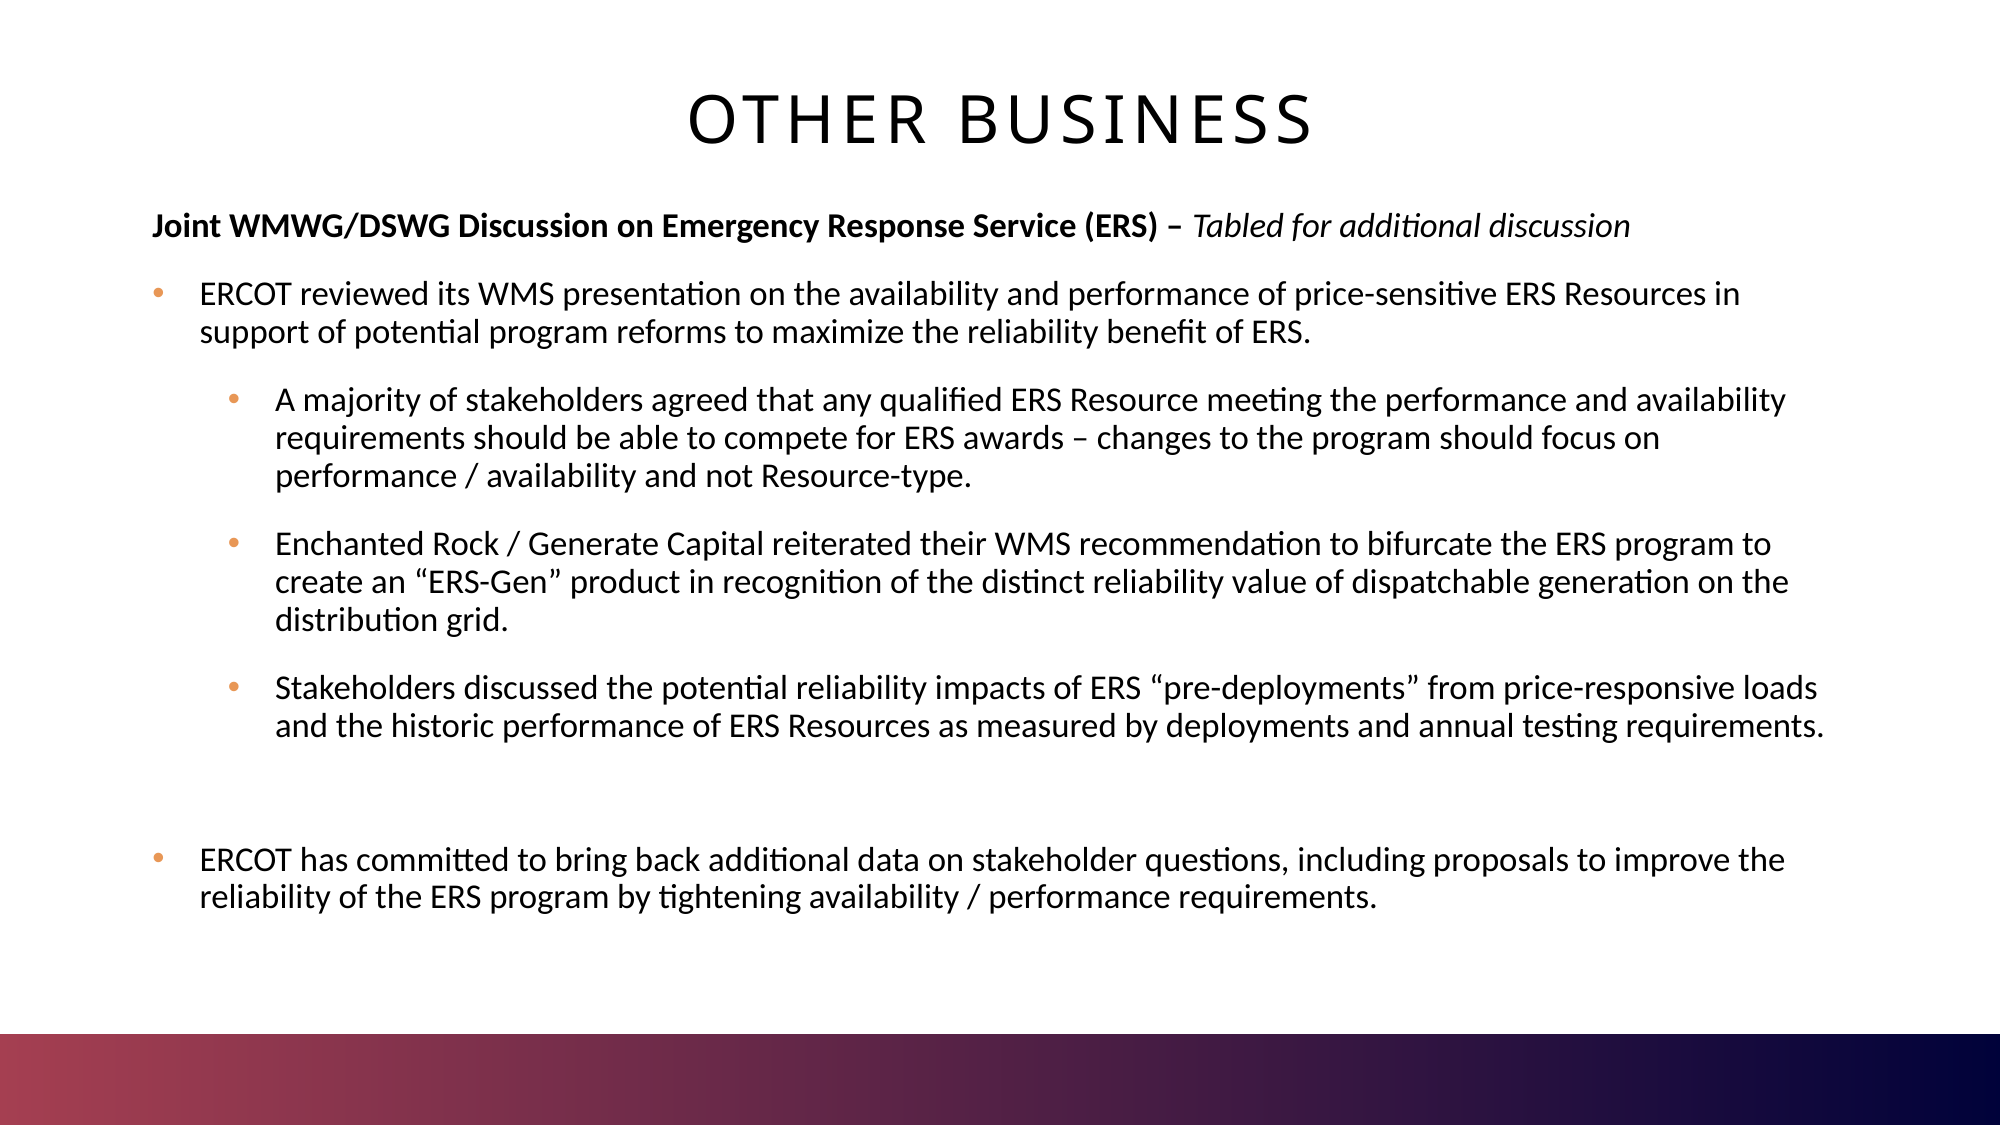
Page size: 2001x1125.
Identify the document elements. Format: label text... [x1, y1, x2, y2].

text_box Other Business [137, 13, 1863, 231]
text_box [0, 1033, 2000, 1125]
list Joint WMWG/DSWG Discussion on Emergency Response Service (ERS) – Tabled for additional discussion ERCOT reviewed its WMS presentation on the availability and performance of price-sensitive ERS Resources in support of potential program reforms to maximize the reliability benefit of ERS. A majority of stakeholders agreed that any qualified ERS Resource meeting the performance and availability requirements should be able to compete for ERS awards – changes to the program should focus on performance / availability and not Resource-type. Enchanted Rock / Generate Capital reiterated their WMS recommendation to bifurcate the ERS program to create an “ERS-Gen” product in recognition of the distinct reliability value of dispatchable generation on the distribution grid. Stakeholders discussed the potential reliability impacts of ERS “pre-deployments” from price-responsive loads and the historic performance of ERS Resources as measured by deployments and annual testing requirements. ERCOT has committed to bring back additional data on stakeholder questions, including proposals to improve the reliability of the ERS program by tightening availability / performance requirements. [137, 199, 1845, 954]
